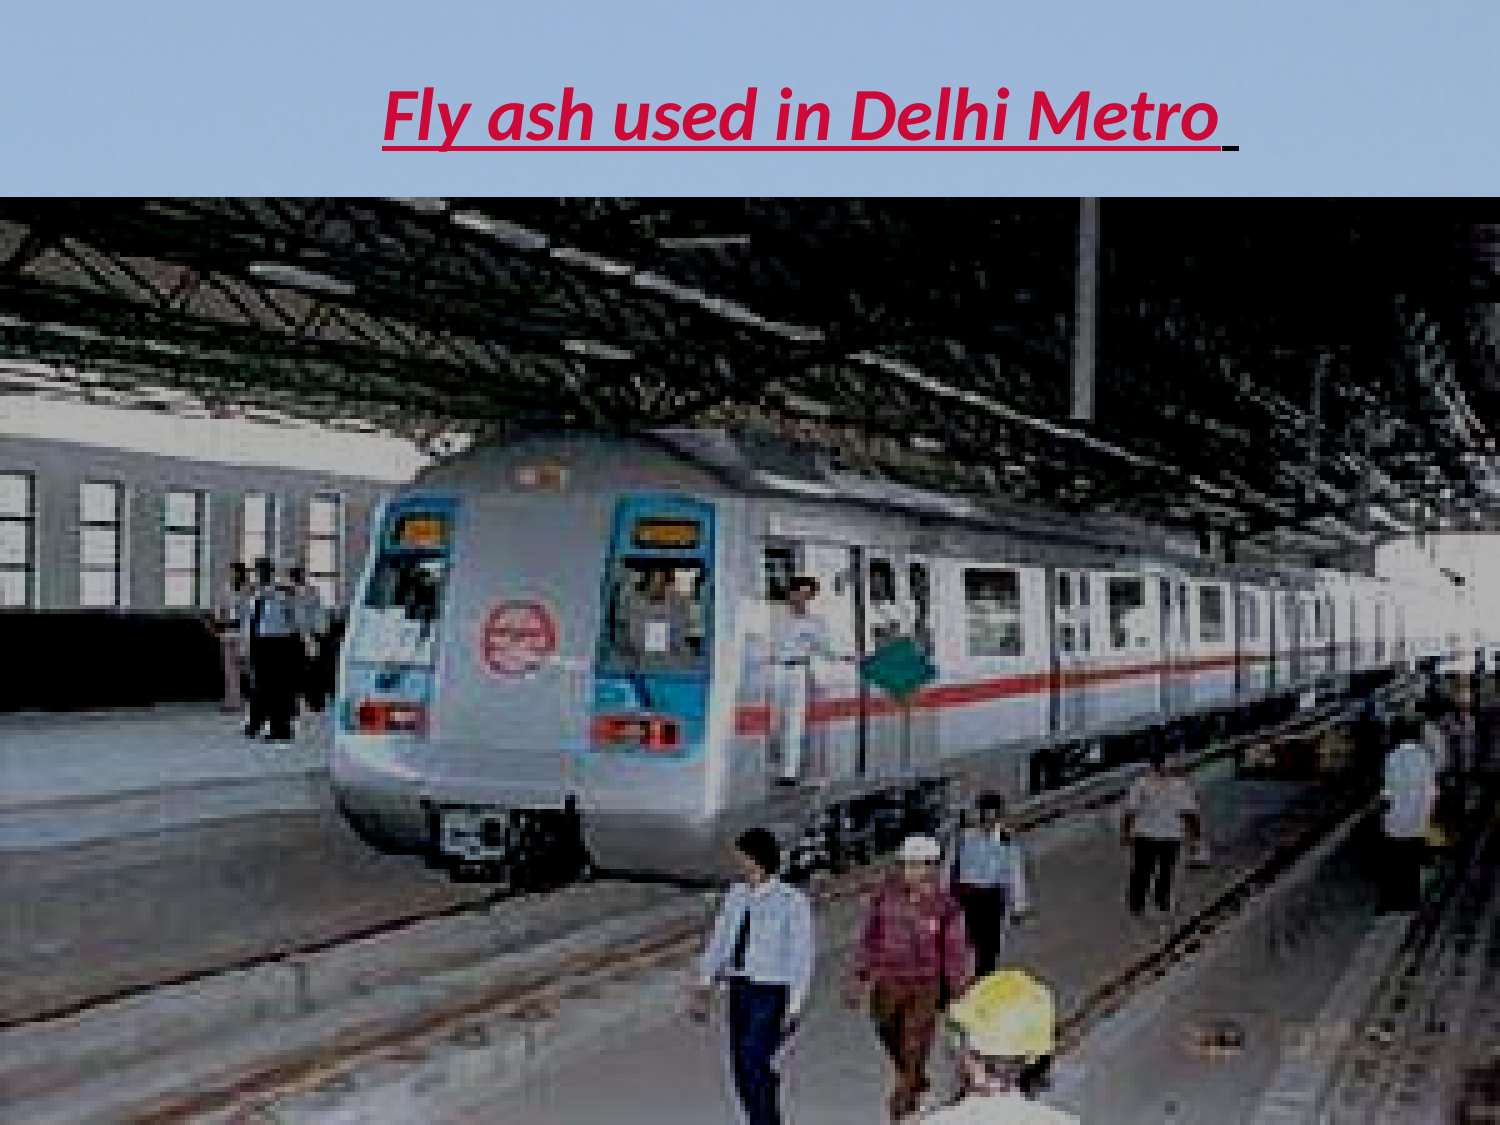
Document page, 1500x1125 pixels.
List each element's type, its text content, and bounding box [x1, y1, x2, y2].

picture [0, 197, 1500, 1125]
text_box Fly ash used in Delhi Metro [367, 58, 1254, 164]
